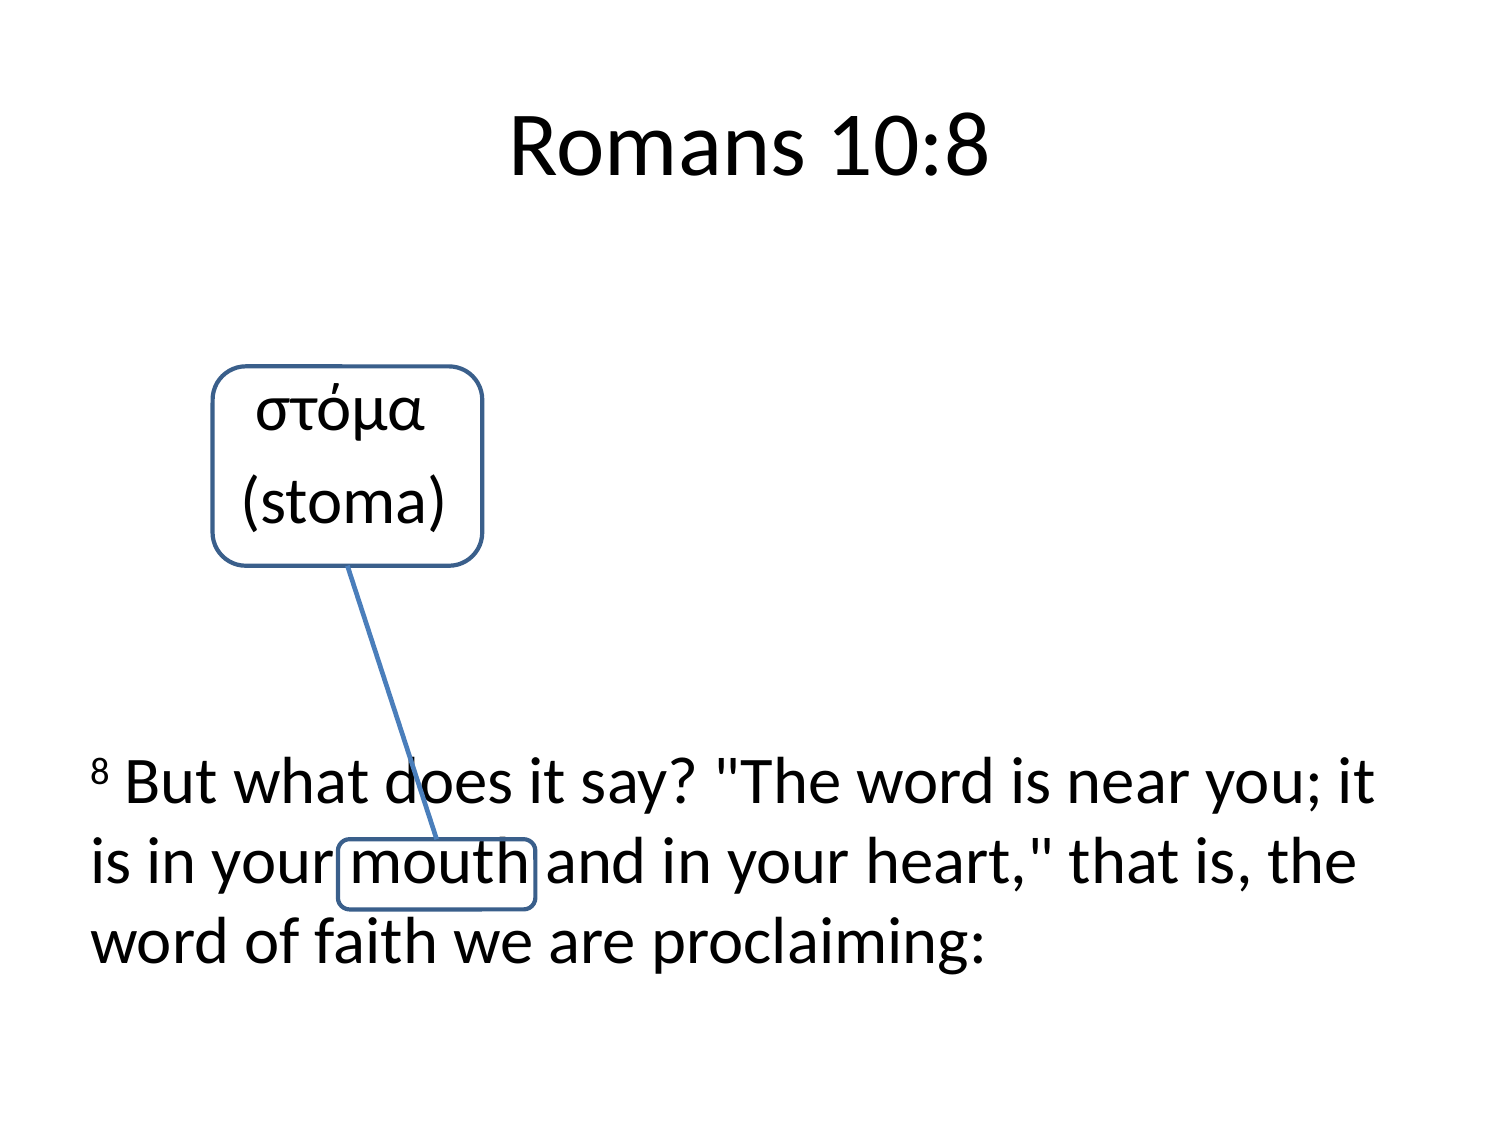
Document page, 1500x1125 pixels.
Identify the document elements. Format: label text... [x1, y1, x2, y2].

title Romans 10:8 [75, 45, 1425, 233]
text_box [210, 364, 485, 568]
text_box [347, 565, 437, 840]
text_box [335, 837, 538, 912]
list στόμα (stoma) 8 But what does it say? "The word is near you; it is in your mouth and in your heart," that is, the word of faith we are proclaiming: [75, 262, 1425, 1005]
